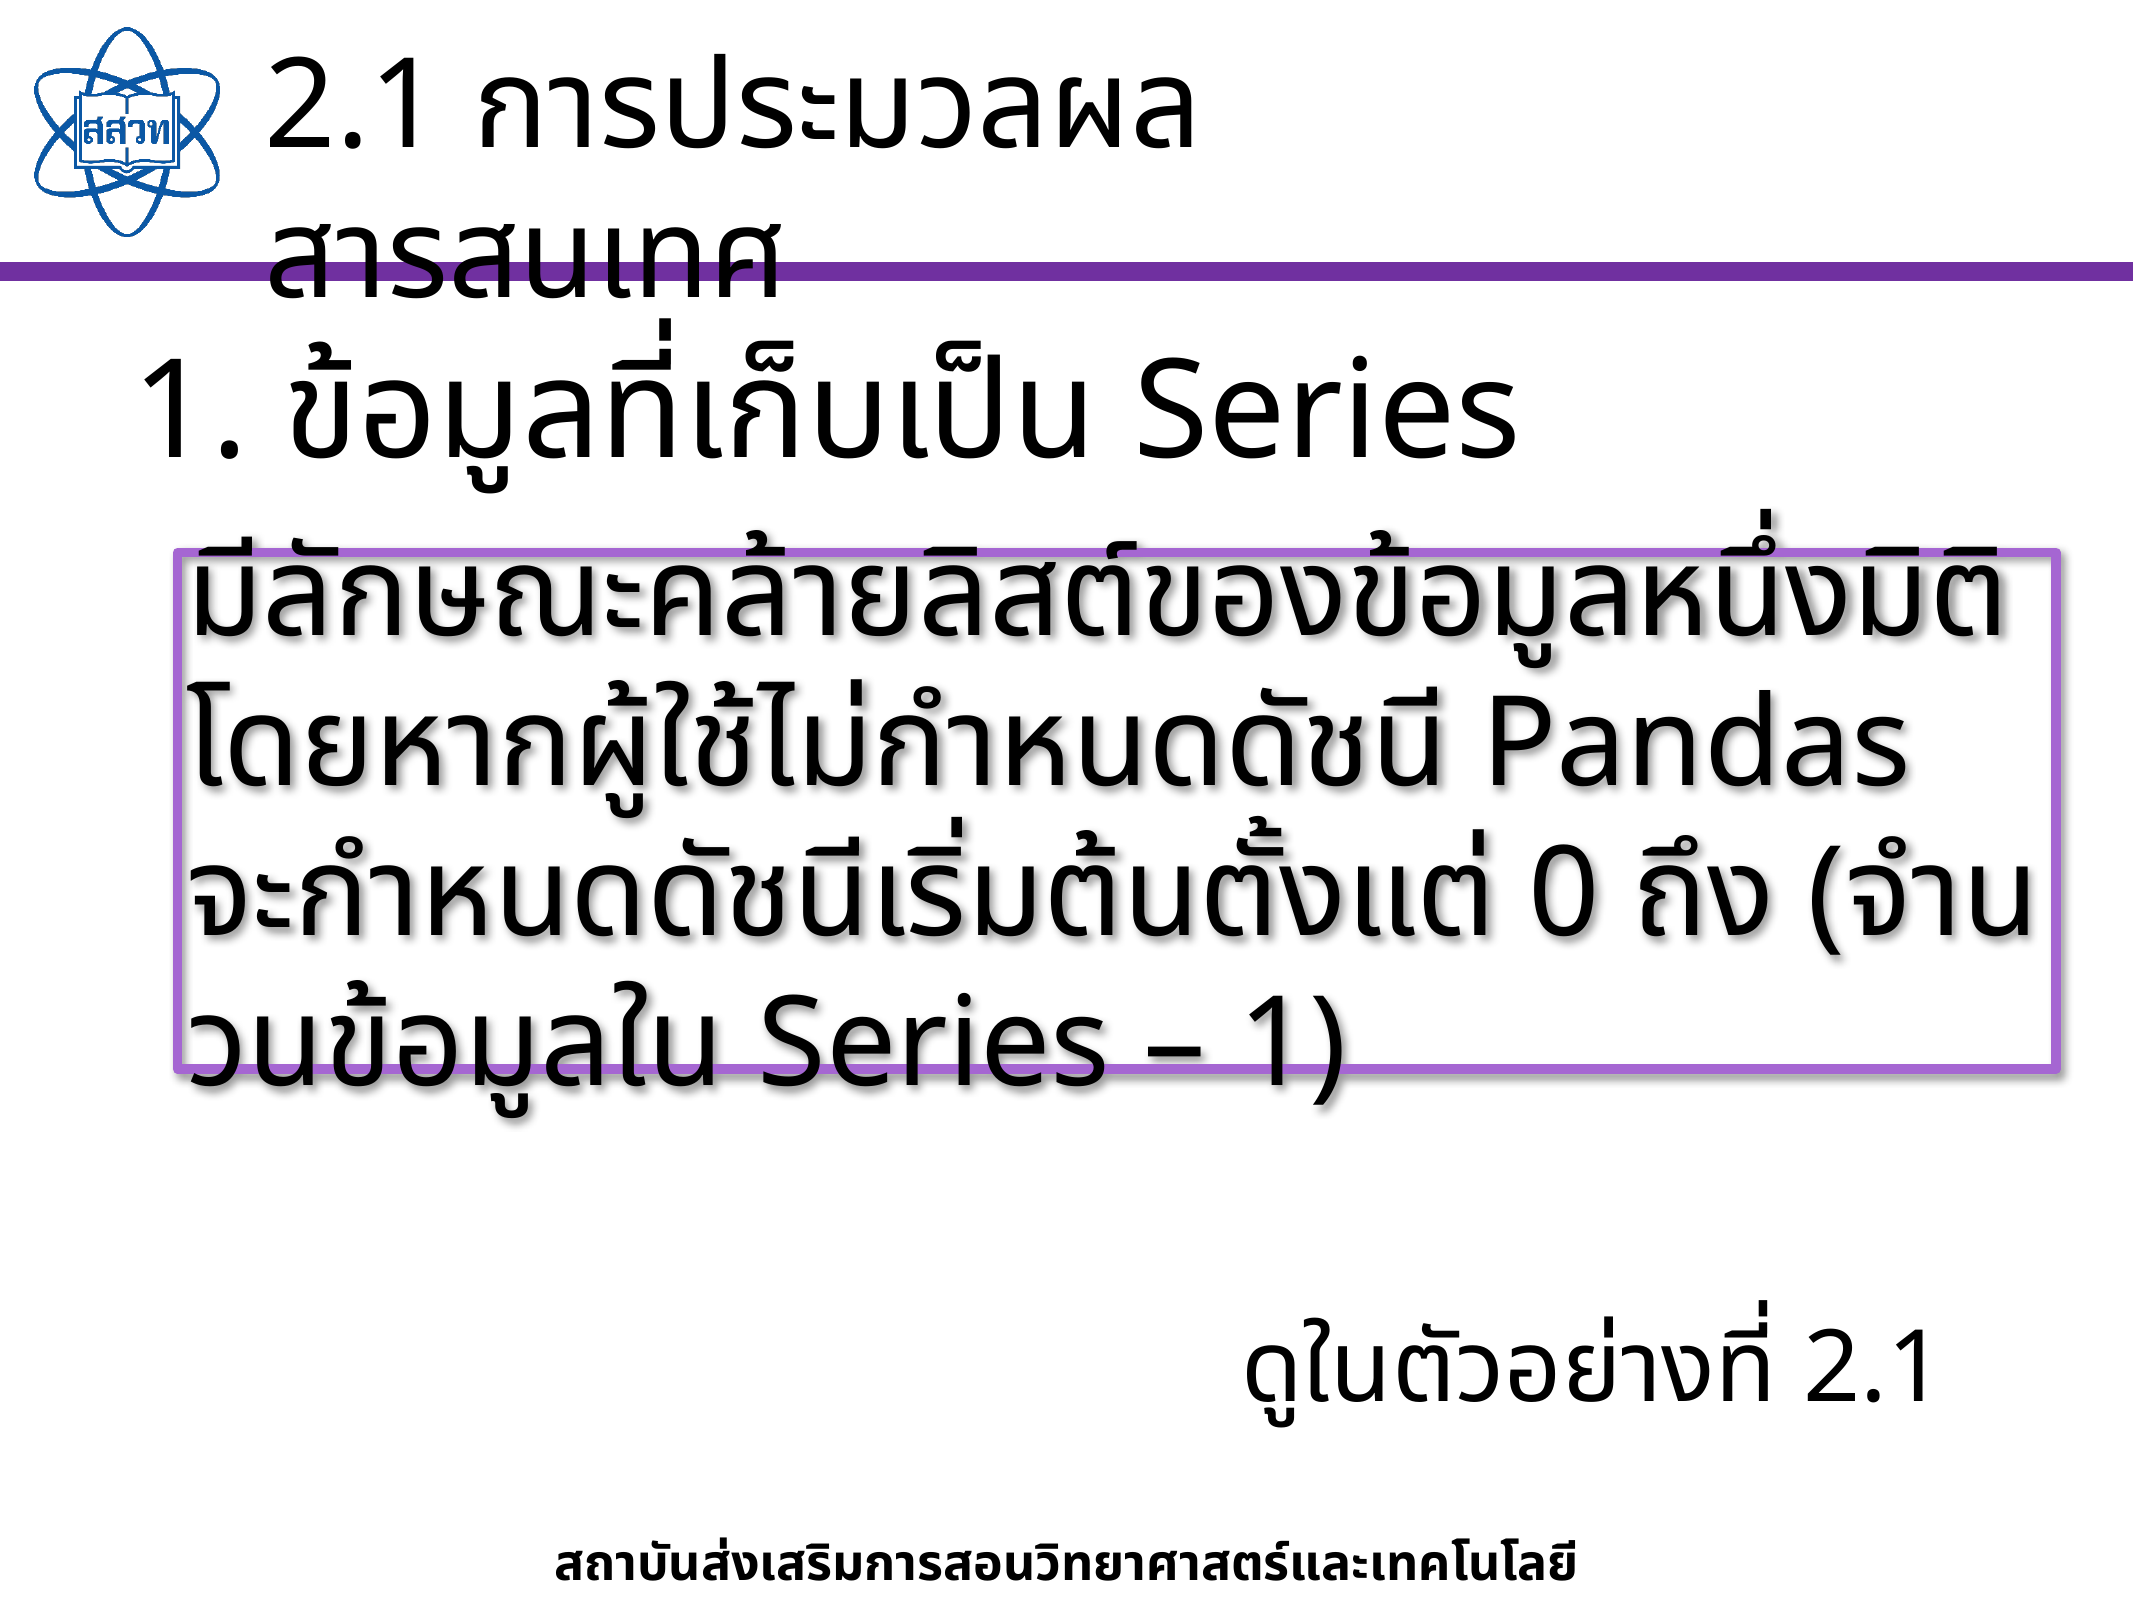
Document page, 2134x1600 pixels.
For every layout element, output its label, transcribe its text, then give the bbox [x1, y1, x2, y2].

text_box ดูในตัวอย่างที่ 2.1 [177, 1292, 1953, 1431]
text_box มีลักษณะคล้ายลิสต์ของข้อมูลหนึ่งมิติ โดยหากผู้ใช้ไม่กำหนดดัชนี Pandas จะกำหนดดัชนีเริ่มต้นตั้งแต่ 0 ถึง (จำนวนข้อมูลใน Series – 1) [177, 552, 2057, 1070]
text_box 2.1 การประมวลผลสารสนเทศ [256, 88, 1558, 257]
text_box 1. ข้อมูลที่เก็บเป็น Series [124, 310, 1900, 495]
text_box สถาบันส่งเสริมการสอนวิทยาศาสตร์และเทคโนโลยี [0, 1522, 2134, 1589]
picture [33, 27, 220, 237]
